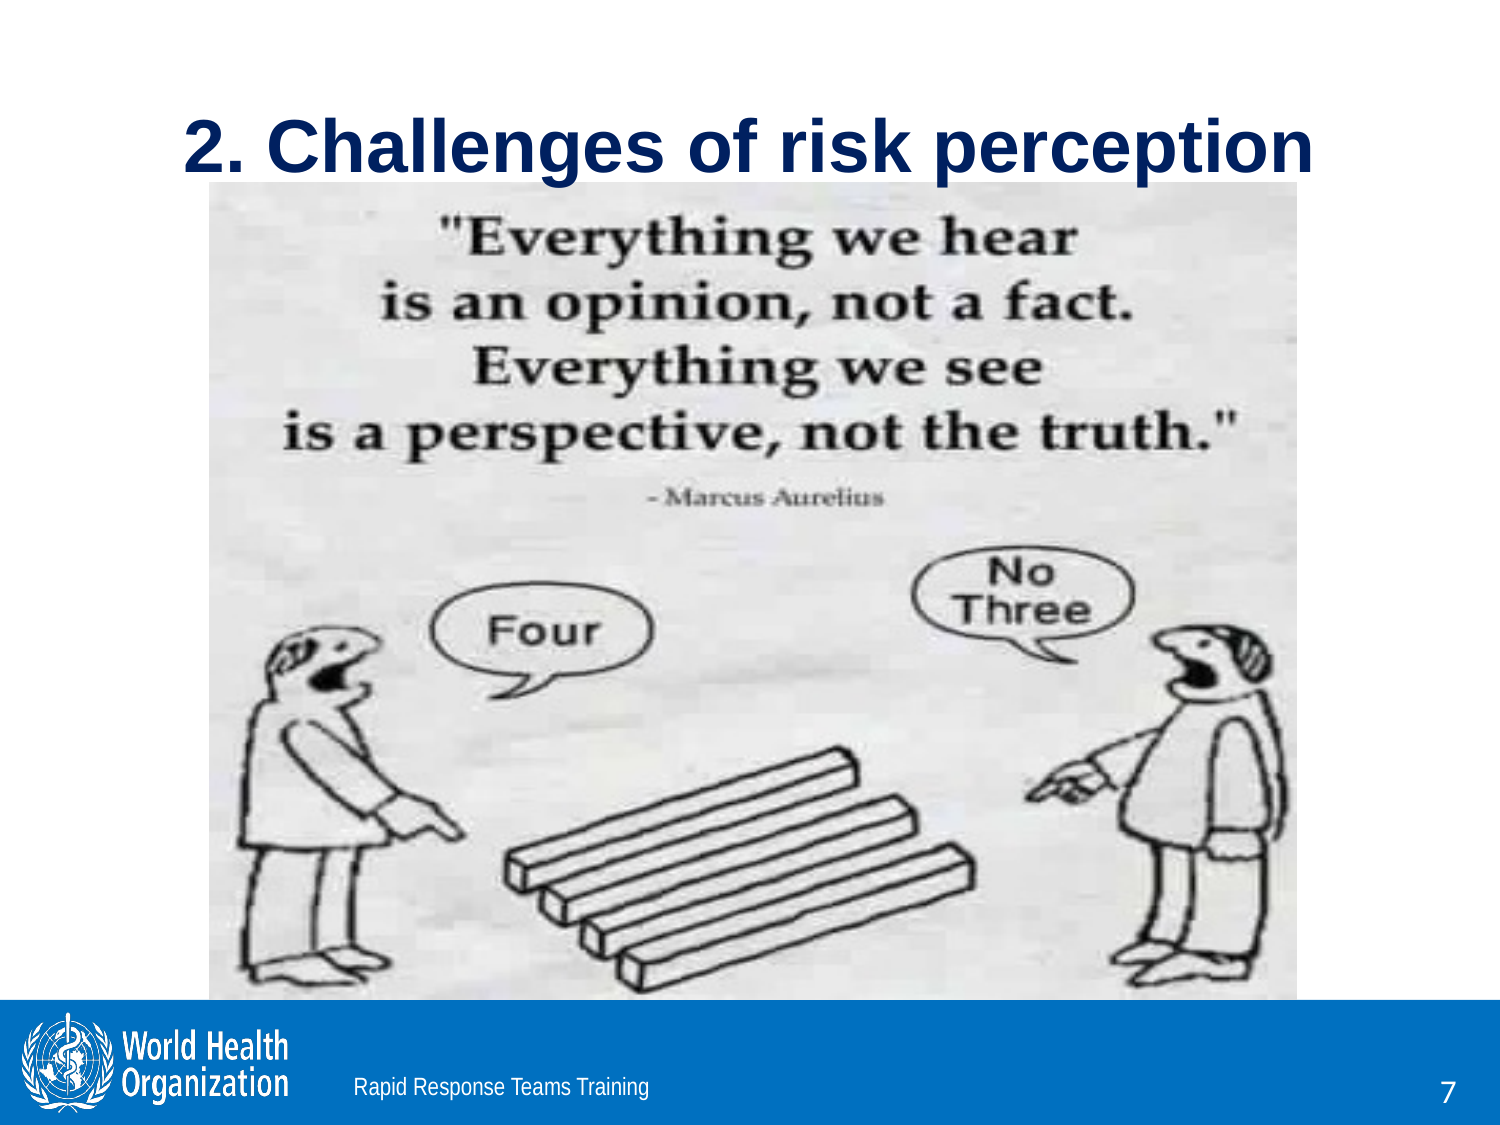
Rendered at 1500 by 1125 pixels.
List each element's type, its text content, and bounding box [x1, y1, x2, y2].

picture [21, 1012, 288, 1113]
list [199, 182, 1301, 1000]
text_box 2. Challenges of risk perception [14, 89, 1486, 195]
